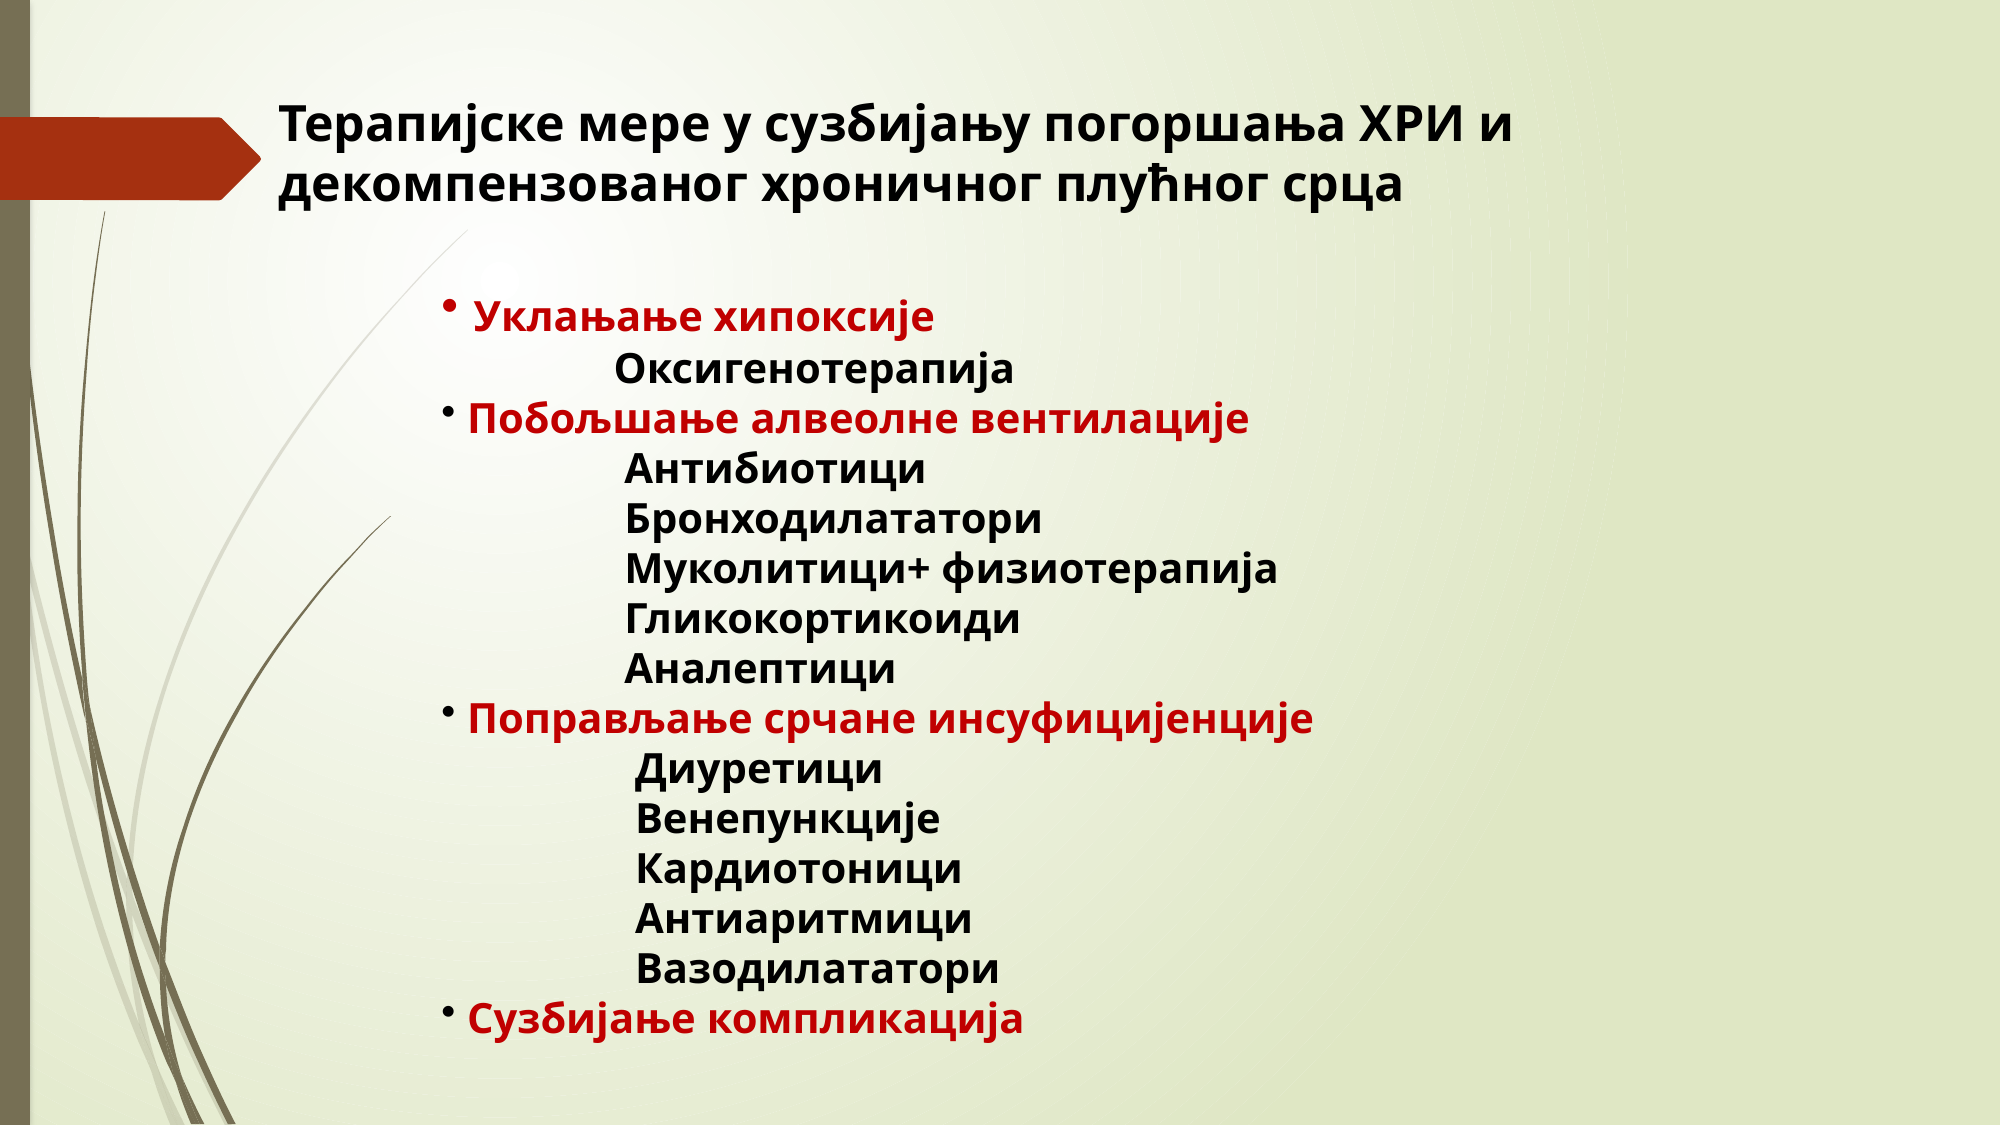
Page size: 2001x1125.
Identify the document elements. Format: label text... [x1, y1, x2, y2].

text_box Уклањање хипоксије Оксигенотерапија Побољшање алвеолне вентилације Антибиотици Бронходилататори Муколитици+ физиотерапија Гликокортикоиди Аналептици Поправљање срчане инсуфицијенције Диуретици Венепункције Кардиотоници Антиаритмици Вазодилататори Сузбијање компликација [426, 274, 1615, 1050]
text_box Терапијске мере у сузбијању погоршања ХРИ и декомпензованог хроничног плућног срца [263, 80, 1718, 223]
